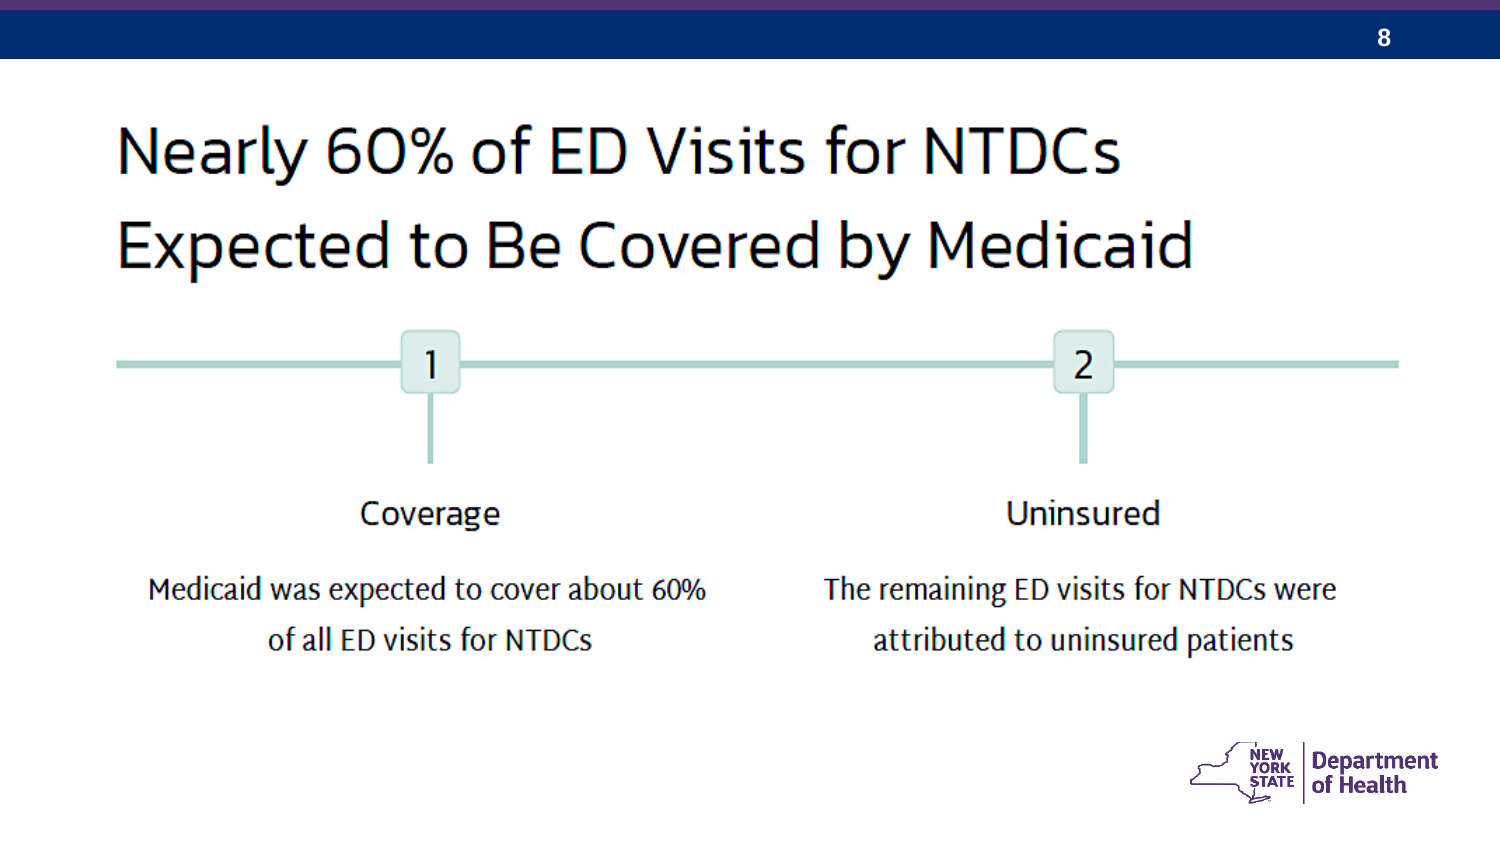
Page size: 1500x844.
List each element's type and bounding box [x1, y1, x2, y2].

list [0, 58, 1500, 743]
picture [1190, 743, 1438, 804]
